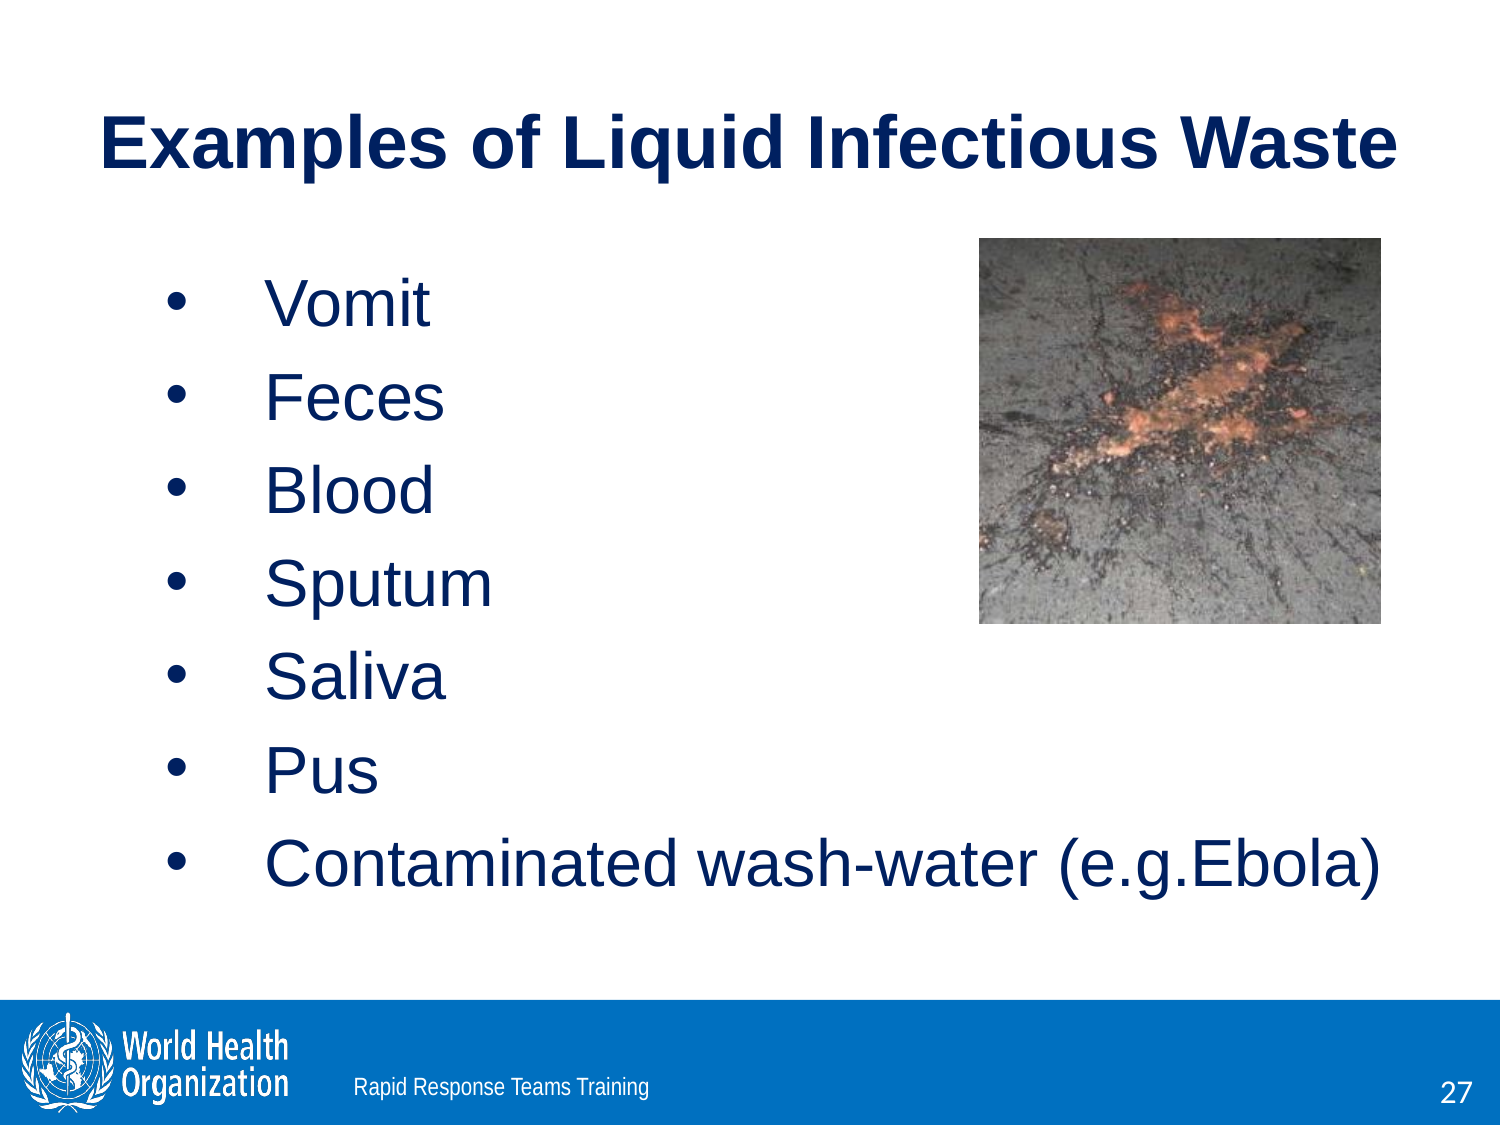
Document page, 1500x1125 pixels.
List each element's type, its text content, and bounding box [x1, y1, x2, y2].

picture [21, 1012, 288, 1113]
title Examples of Liquid Infectious Waste [0, 45, 1500, 233]
list Vomit Feces Blood Sputum Saliva Pus Contaminated wash-water (e.g.Ebola) [150, 252, 1500, 995]
picture [978, 237, 1381, 625]
